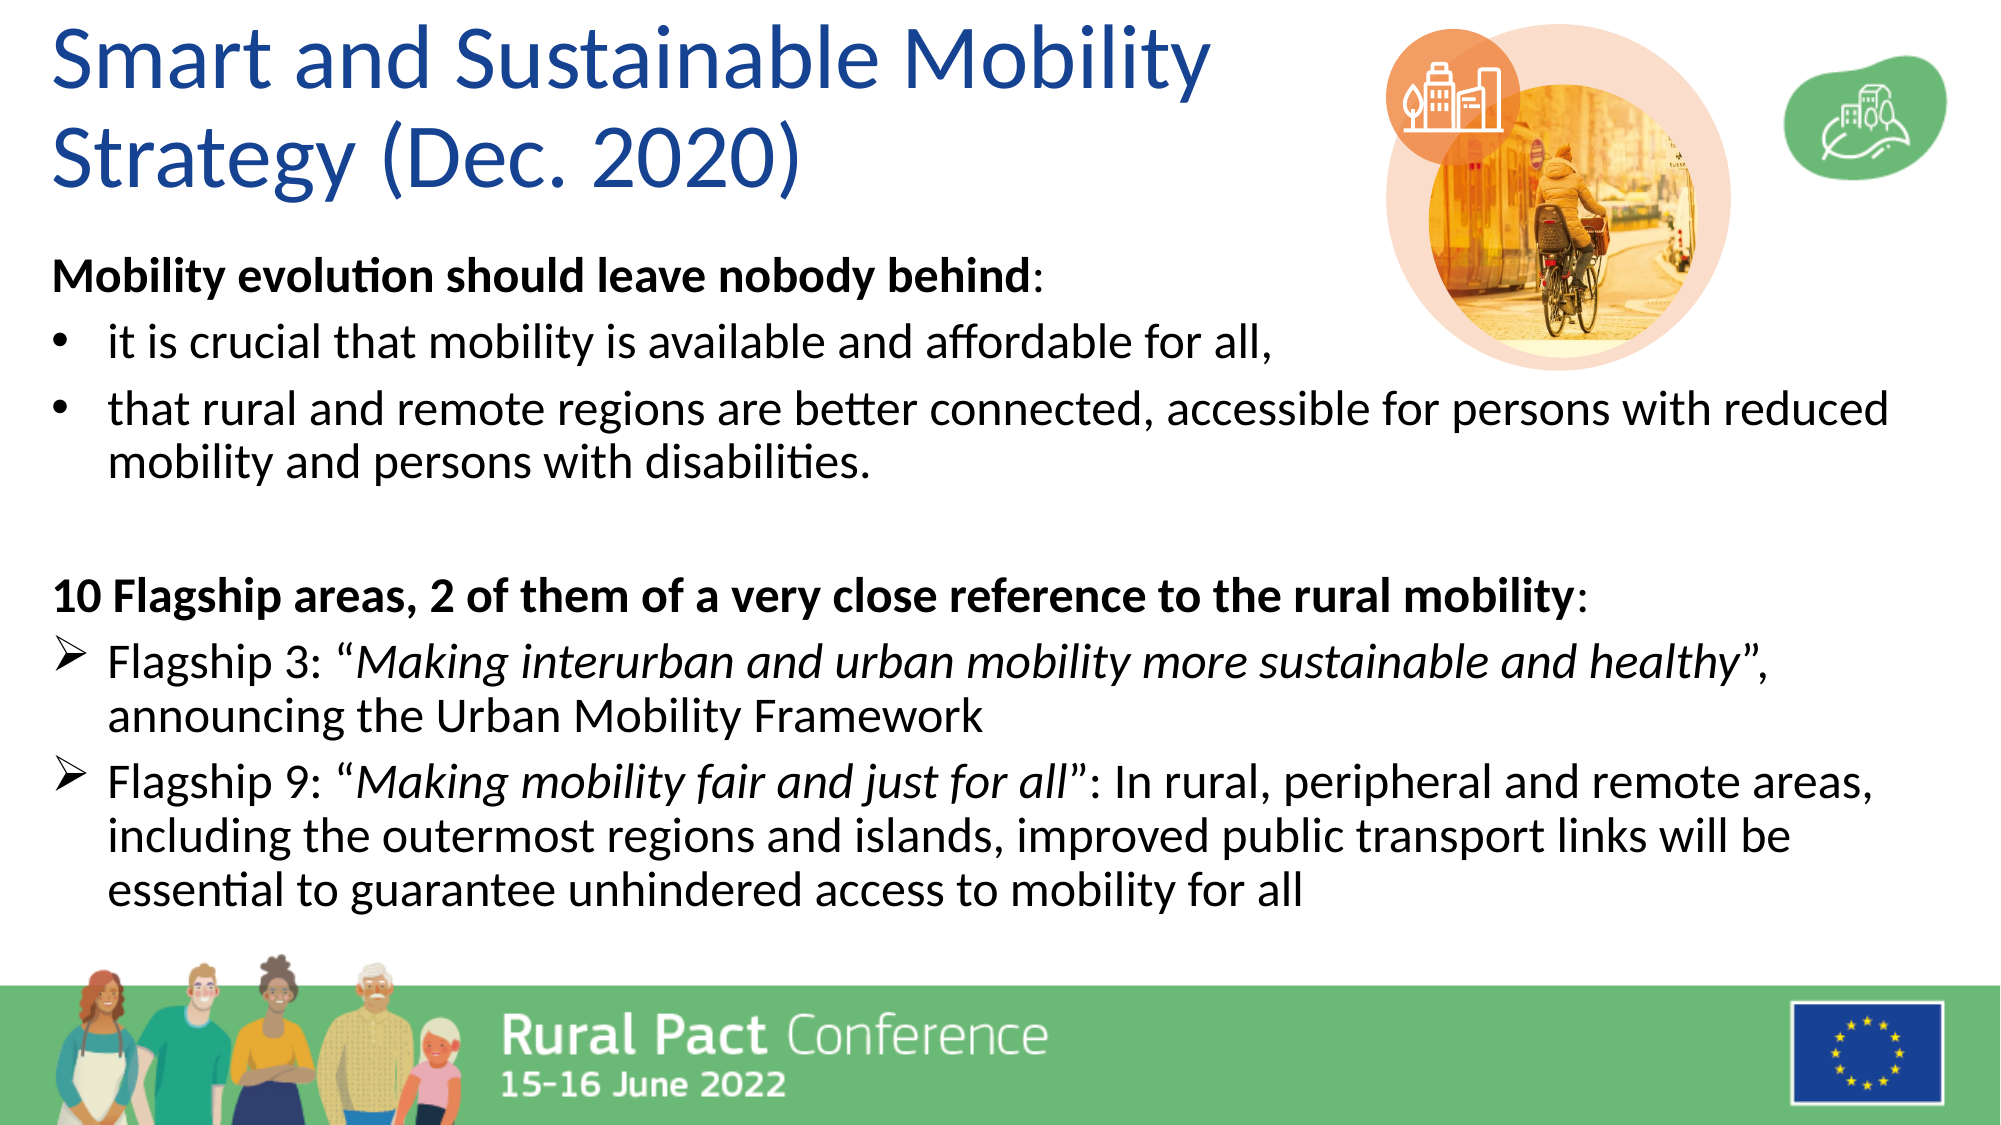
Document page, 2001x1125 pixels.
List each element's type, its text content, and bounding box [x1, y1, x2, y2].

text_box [1385, 23, 1732, 371]
text_box Smart and Sustainable Mobility Strategy (Dec. 2020) [36, 0, 1348, 216]
picture [0, 0, 2001, 1125]
subtitle Mobility evolution should leave nobody behind: it is crucial that mobility is available and affordable for all, that rural and remote regions are better connected, accessible for persons with reduced mobility and persons with disabilities. 10 Flagship areas, 2 of them of a very close reference to the rural mobility: Flagship 3: “Making interurban and urban mobility more sustainable and healthy”, announcing the Urban Mobility Framework Flagship 9: “Making mobility fair and just for all”: In rural, peripheral and remote areas, including the outermost regions and islands, improved public transport links will be essential to guarantee unhindered access to mobility for all [36, 241, 1932, 910]
